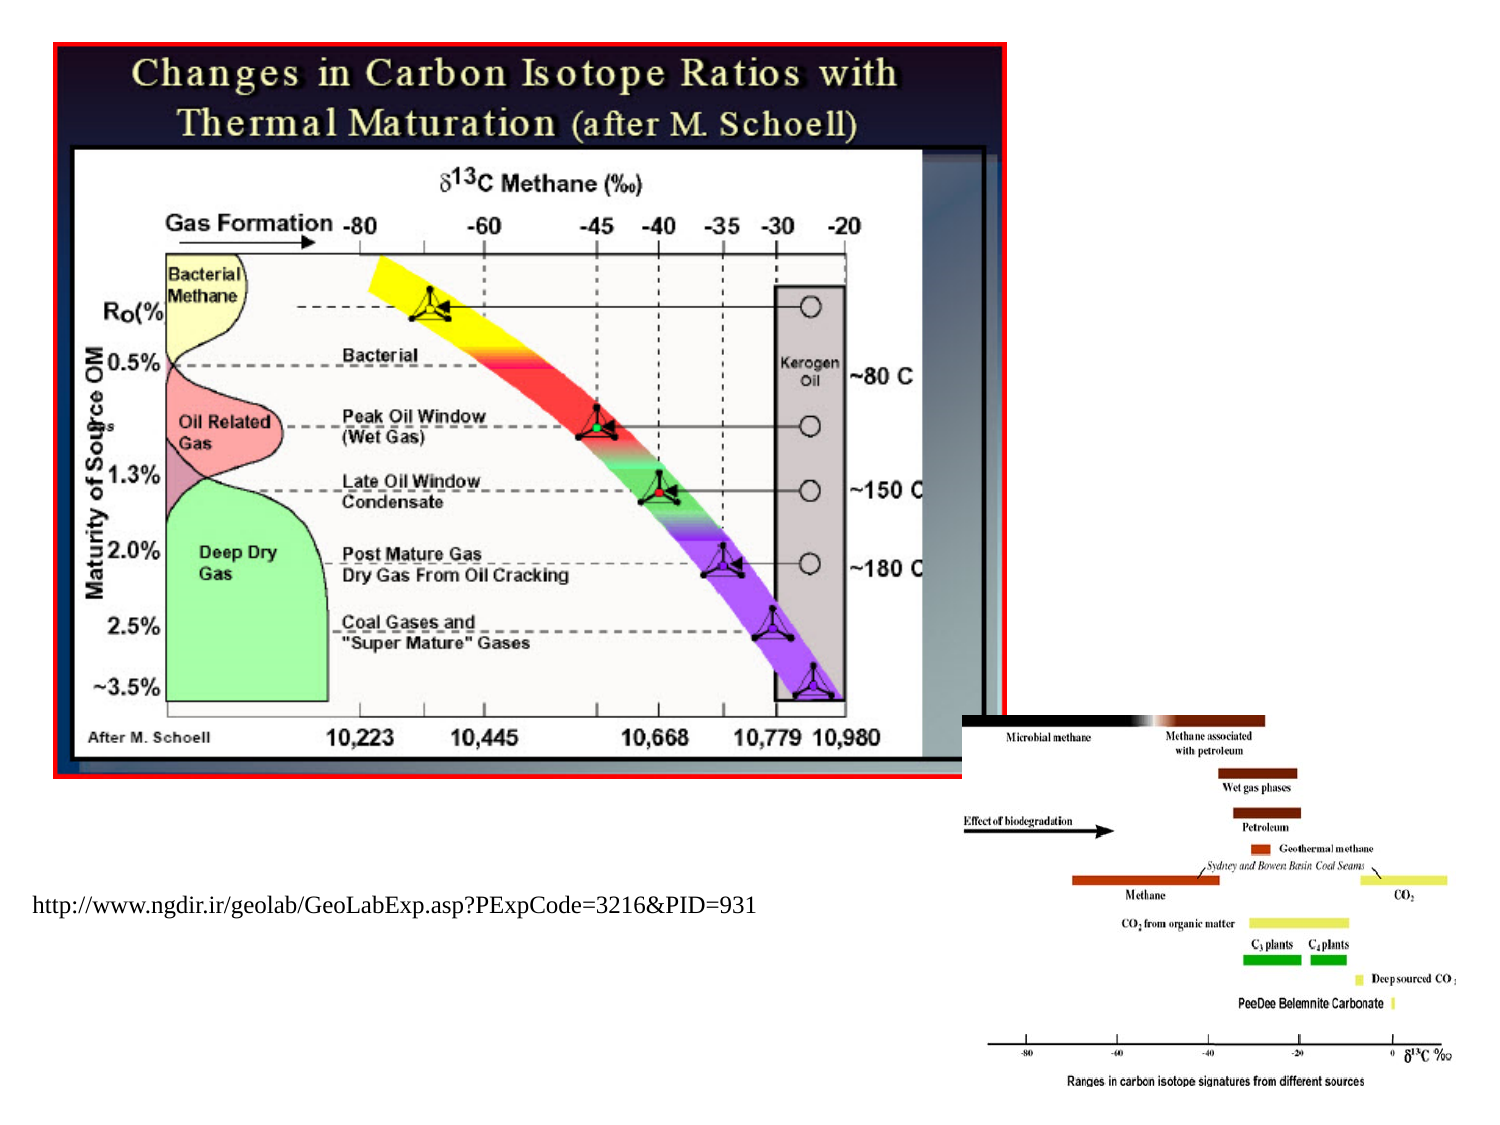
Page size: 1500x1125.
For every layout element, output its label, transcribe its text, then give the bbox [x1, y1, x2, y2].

text_box http://www.ngdir.ir/geolab/GeoLabExp.asp?PExpCode=3216&PID=931 [17, 881, 956, 927]
picture [52, 42, 1456, 1087]
